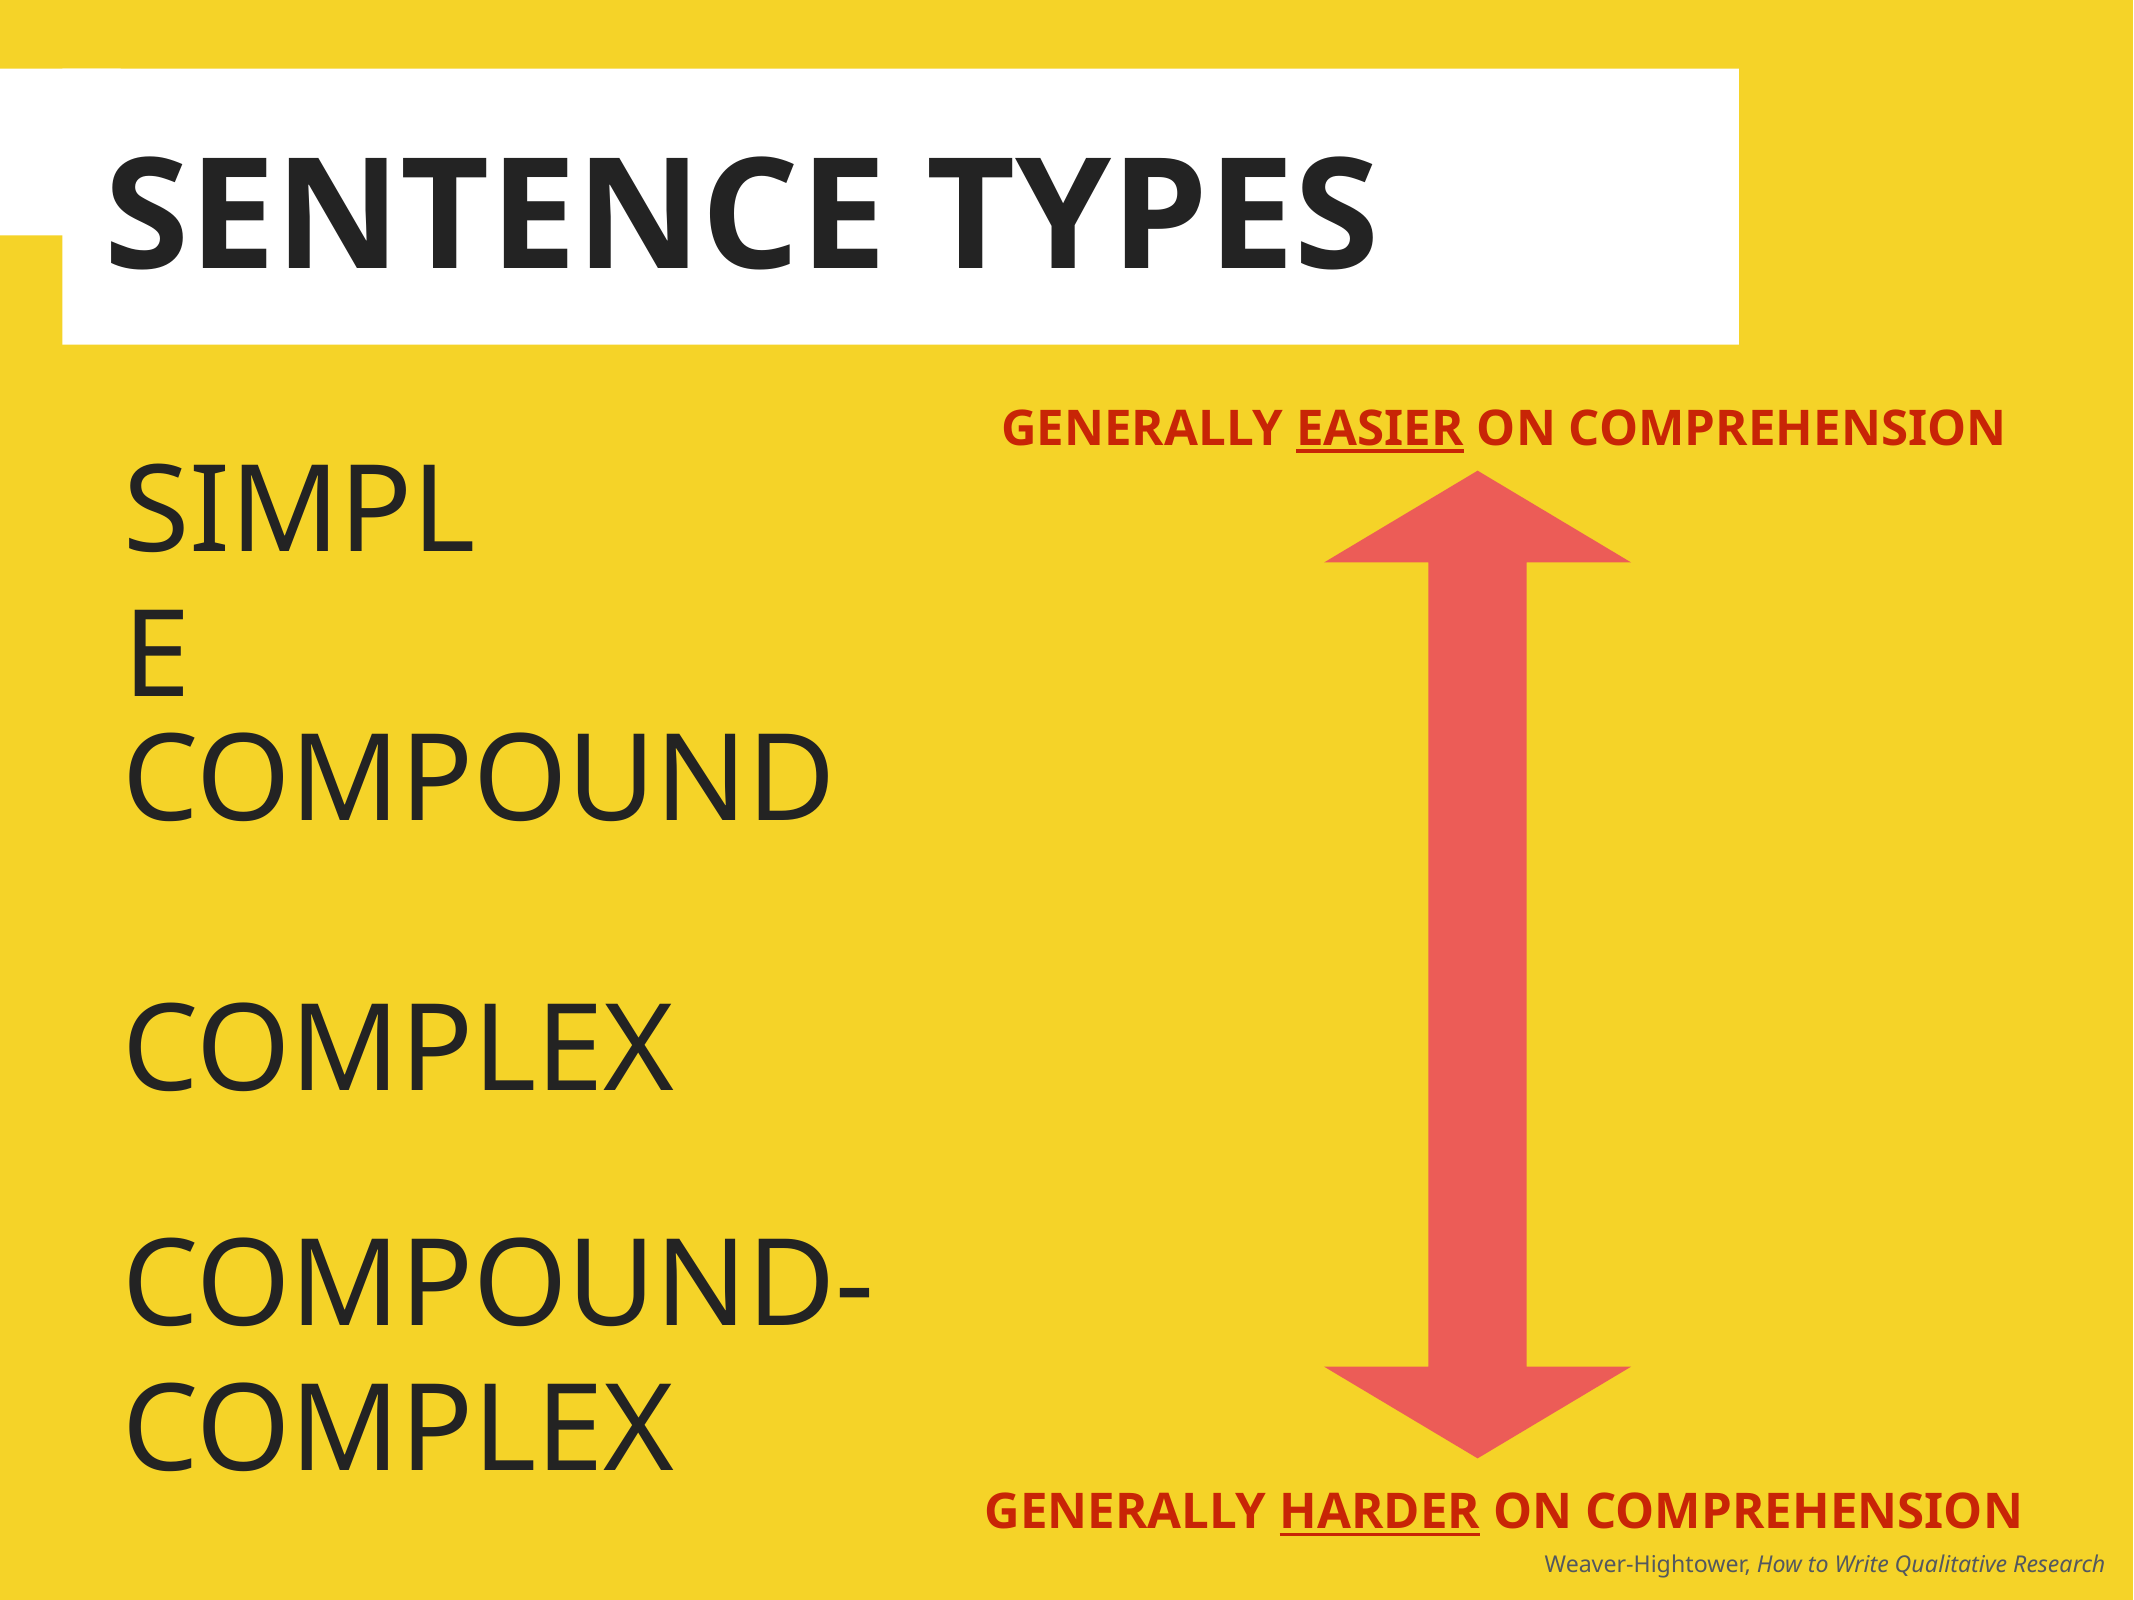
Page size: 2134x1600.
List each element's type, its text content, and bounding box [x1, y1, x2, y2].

text_box Compound [123, 699, 946, 850]
text_box Compound-Complex [123, 1205, 946, 1520]
text_box [1324, 470, 1632, 1459]
list Simple [121, 428, 536, 582]
title Sentence types [61, 68, 1740, 346]
text_box GENERALLY HARDER ON COMPREHENSION [917, 1473, 2091, 1539]
text_box GENERALLY EASIER ON COMPREHENSION [934, 390, 2074, 456]
text_box Complex [123, 969, 946, 1120]
